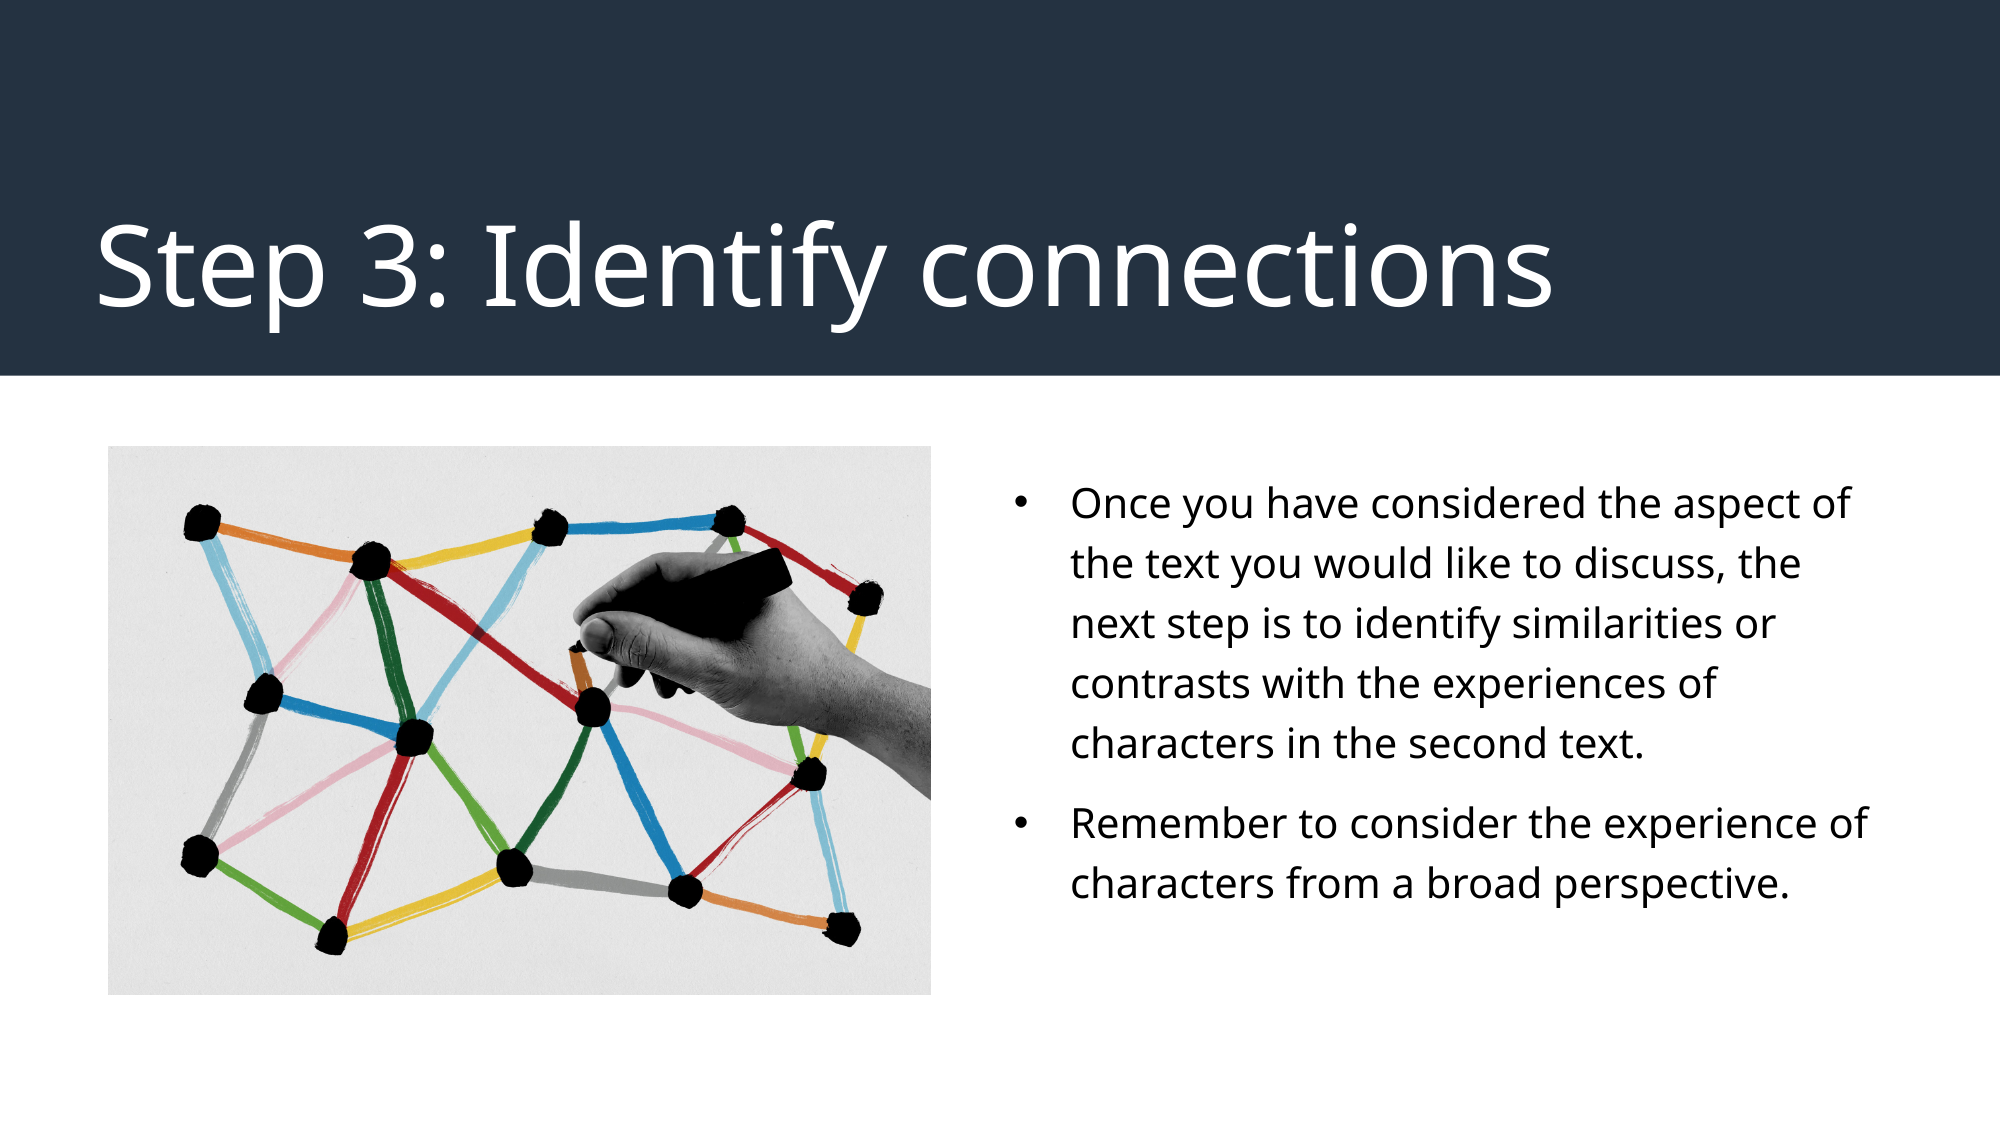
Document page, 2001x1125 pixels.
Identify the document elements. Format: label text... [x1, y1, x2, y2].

title Step 3: Identify connections [79, 59, 1863, 337]
picture [108, 446, 931, 995]
list Once you have considered the aspect of the text you would like to discuss, the next step is to identify similarities or contrasts with the experiences of characters in the second text. Remember to consider the experience of characters from a broad perspective. [998, 458, 1892, 1050]
